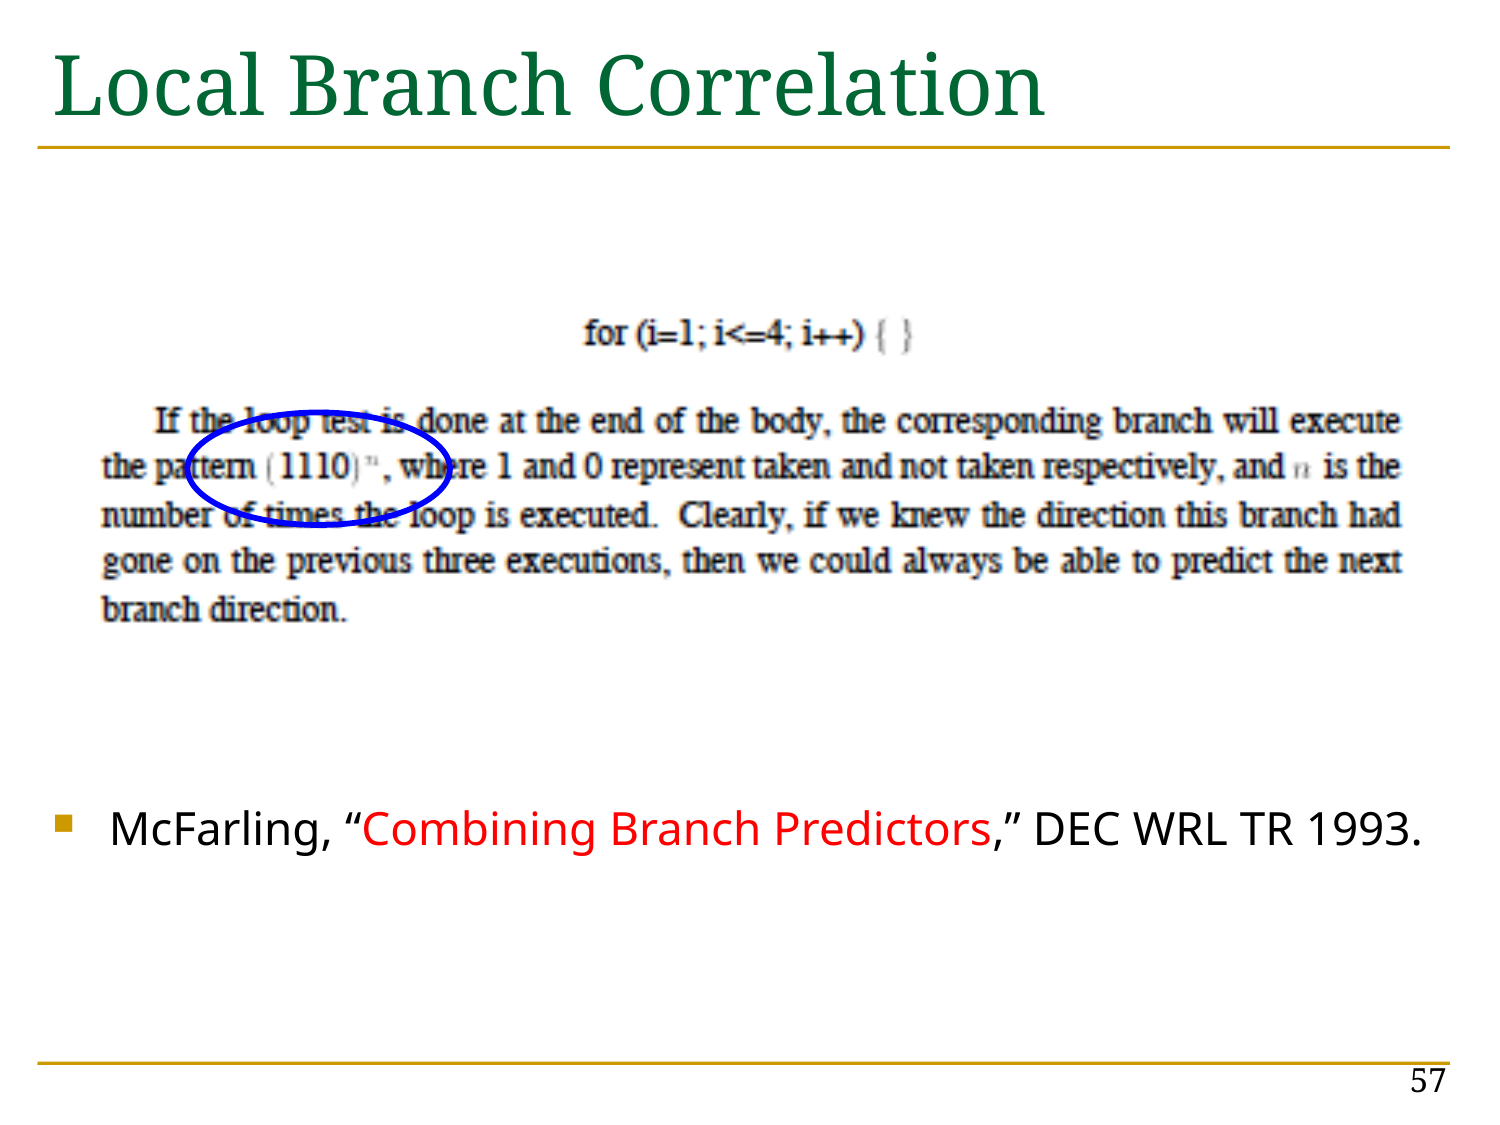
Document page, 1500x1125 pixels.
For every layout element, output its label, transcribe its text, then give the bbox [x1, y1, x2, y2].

title Local Branch Correlation [37, 24, 1450, 163]
picture [60, 277, 1462, 627]
slide_number 57 [1111, 1036, 1462, 1112]
list McFarling, “Combining Branch Predictors,” DEC WRL TR 1993. [37, 163, 1450, 1016]
